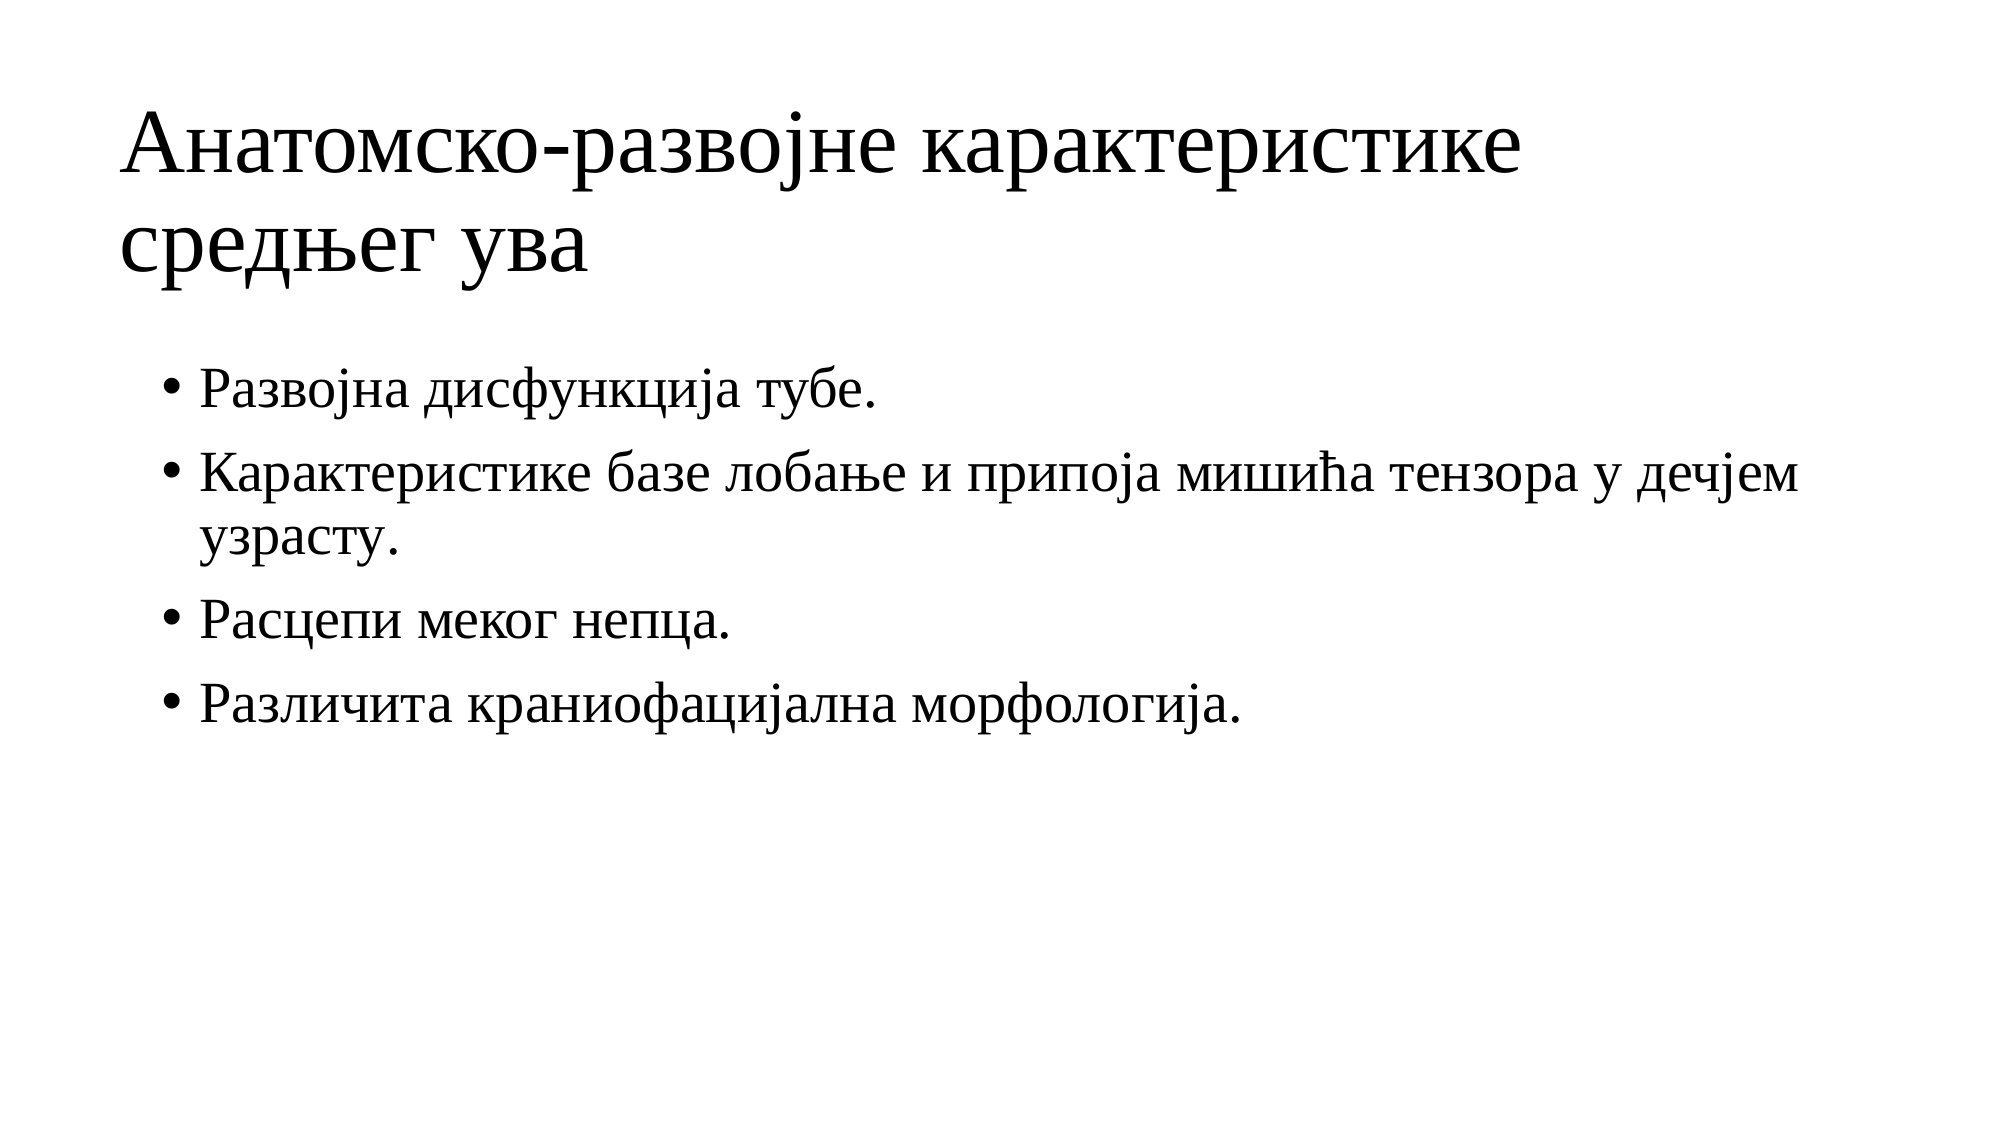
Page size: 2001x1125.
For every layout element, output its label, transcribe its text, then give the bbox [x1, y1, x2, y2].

title Анатомско-развојне карактеристике средњег ува [104, 45, 1829, 350]
list Развојна дисфункција тубе. Карактеристике базе лобање и припоја мишића тензора у дечјем узрасту. Расцепи меког непца. Различита краниофацијална морфологија. [146, 350, 1867, 1038]
